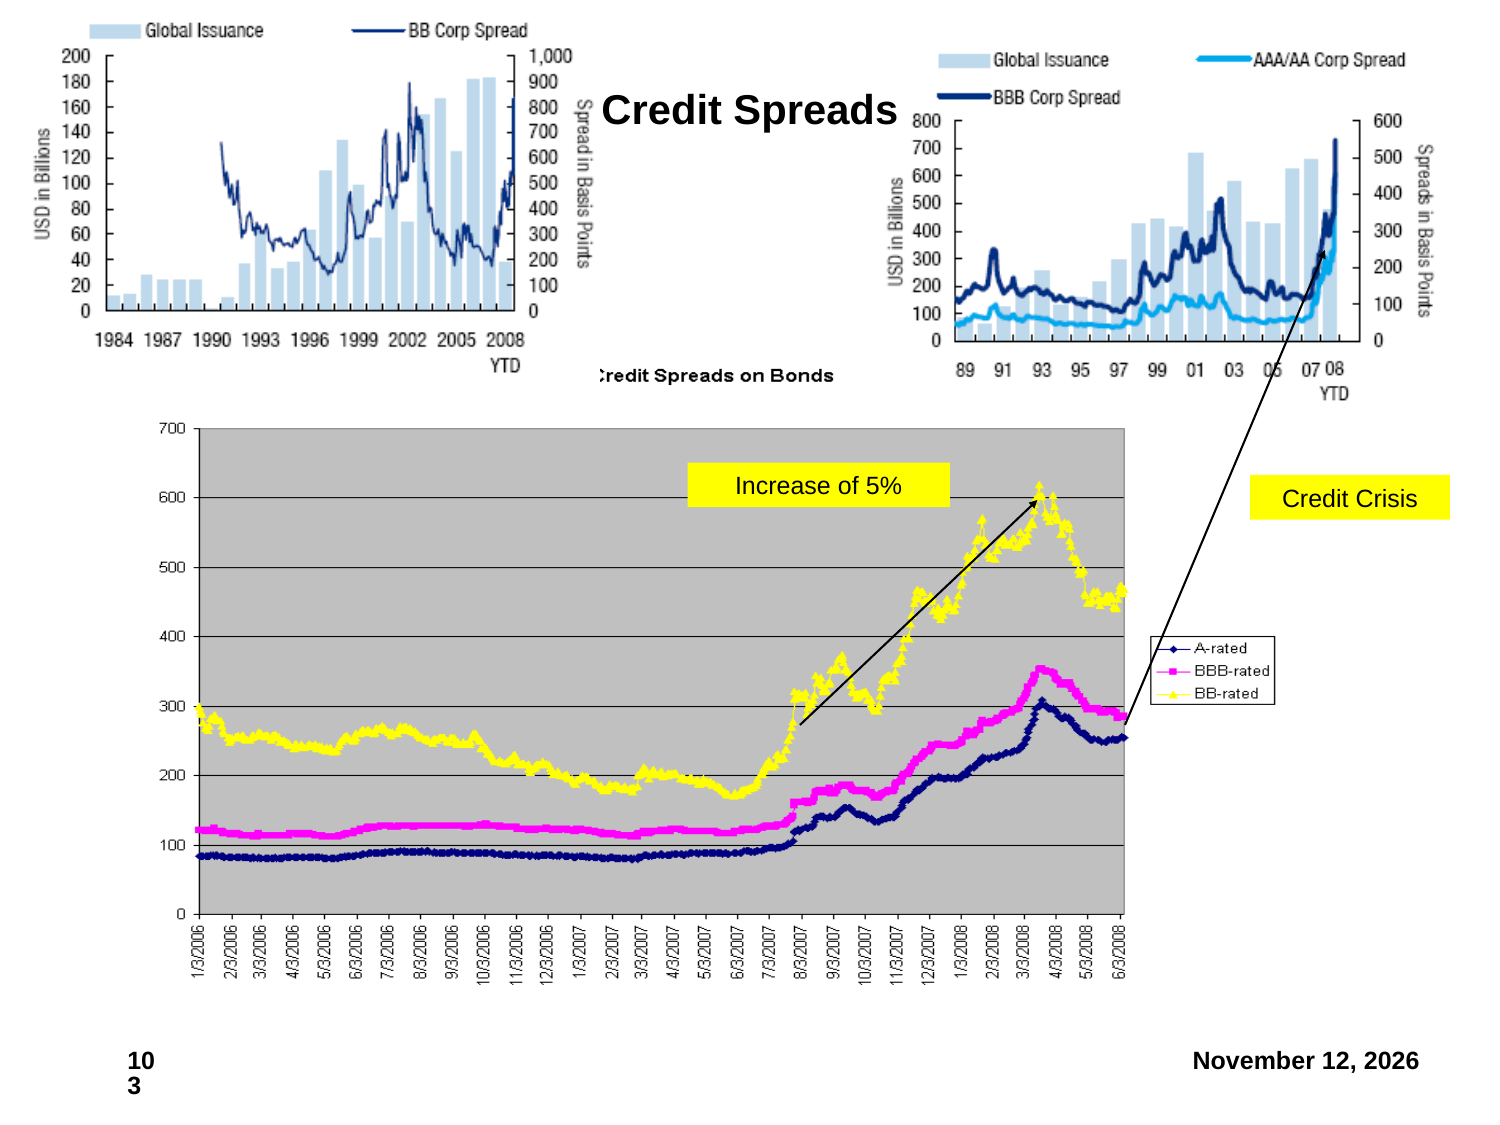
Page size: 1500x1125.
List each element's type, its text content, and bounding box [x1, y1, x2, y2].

text_box Credit Crisis [1291, 474, 1450, 520]
picture [862, 37, 1468, 409]
title Credit Spreads [604, 74, 857, 226]
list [137, 342, 1288, 1013]
picture [0, 0, 601, 399]
